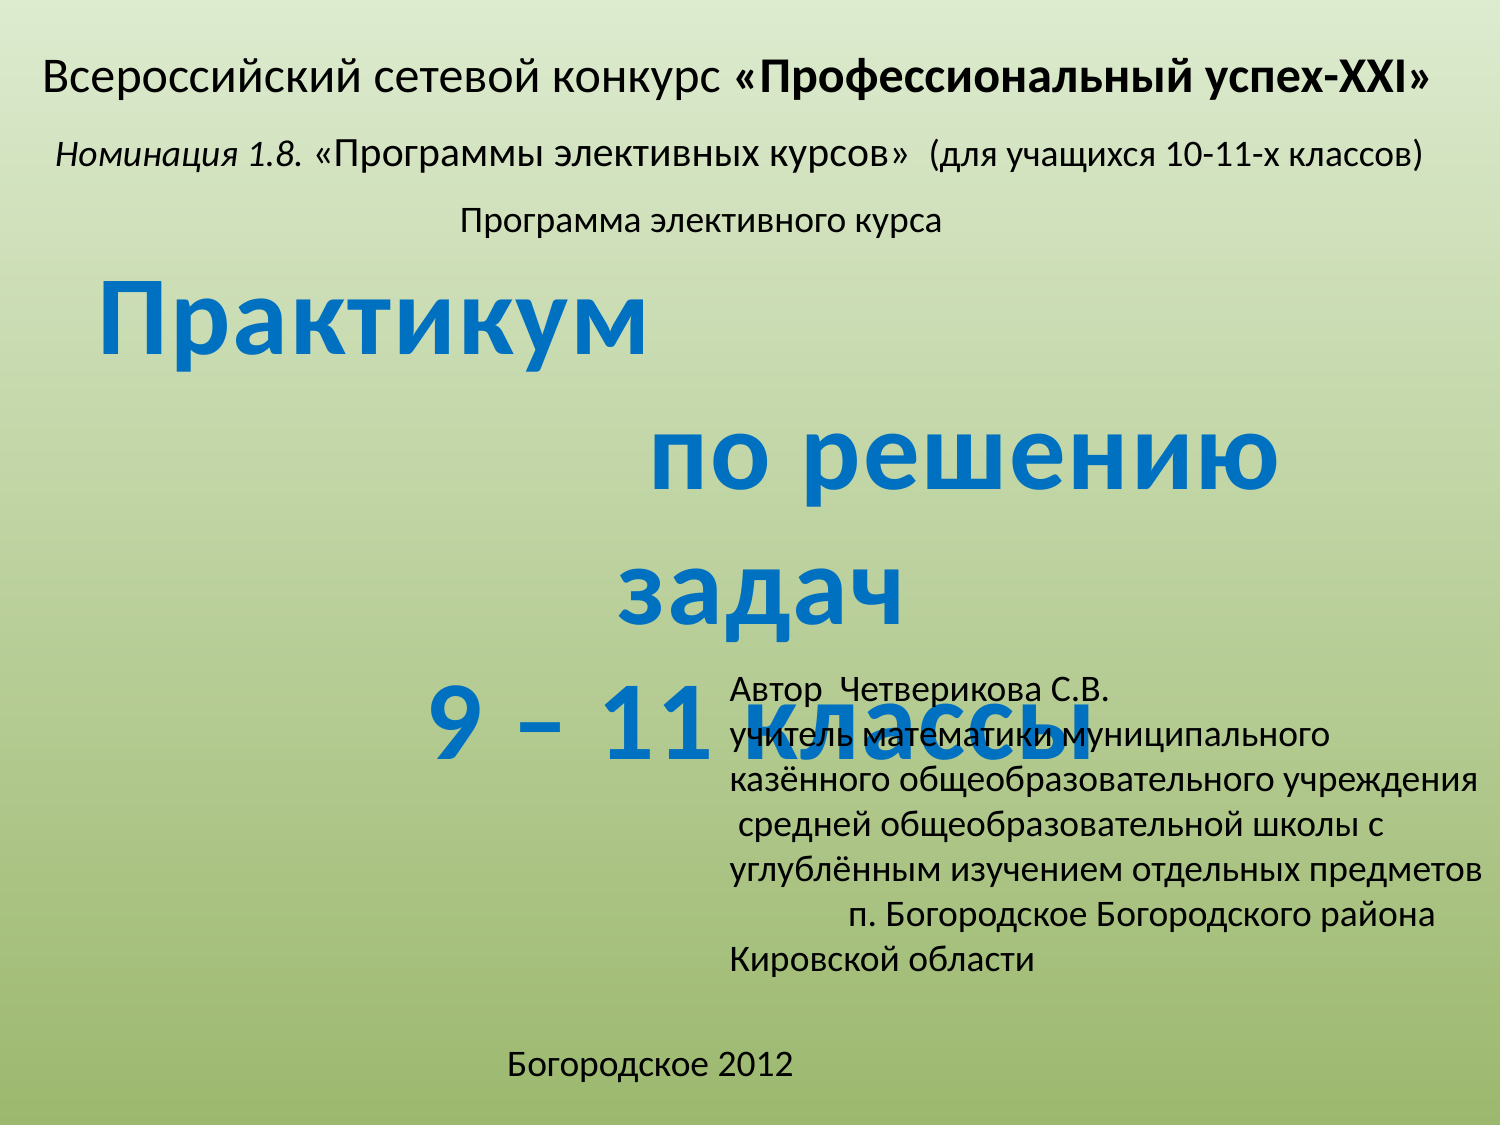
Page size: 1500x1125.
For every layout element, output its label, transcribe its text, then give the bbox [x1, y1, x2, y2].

text_box Практикум по решению задач 9 – 11 классы [70, 234, 1454, 790]
text_box Программа элективного курса [445, 187, 985, 234]
text_box Всероссийский сетевой конкурс «Профессиональный успех-XXI» [0, 35, 1477, 110]
text_box Богородское 2012 [421, 1031, 879, 1091]
text_box Номинация 1.8. «Программы элективных курсов» (для учащихся 10-11-х классов) [23, 117, 1500, 182]
text_box Автор Четверикова С.В. учитель математики муниципального казённого общеобразовательного учреждения средней общеобразовательной школы с углублённым изучением отдельных предметов п. Богородское Богородского района Кировской области [714, 656, 1500, 1031]
